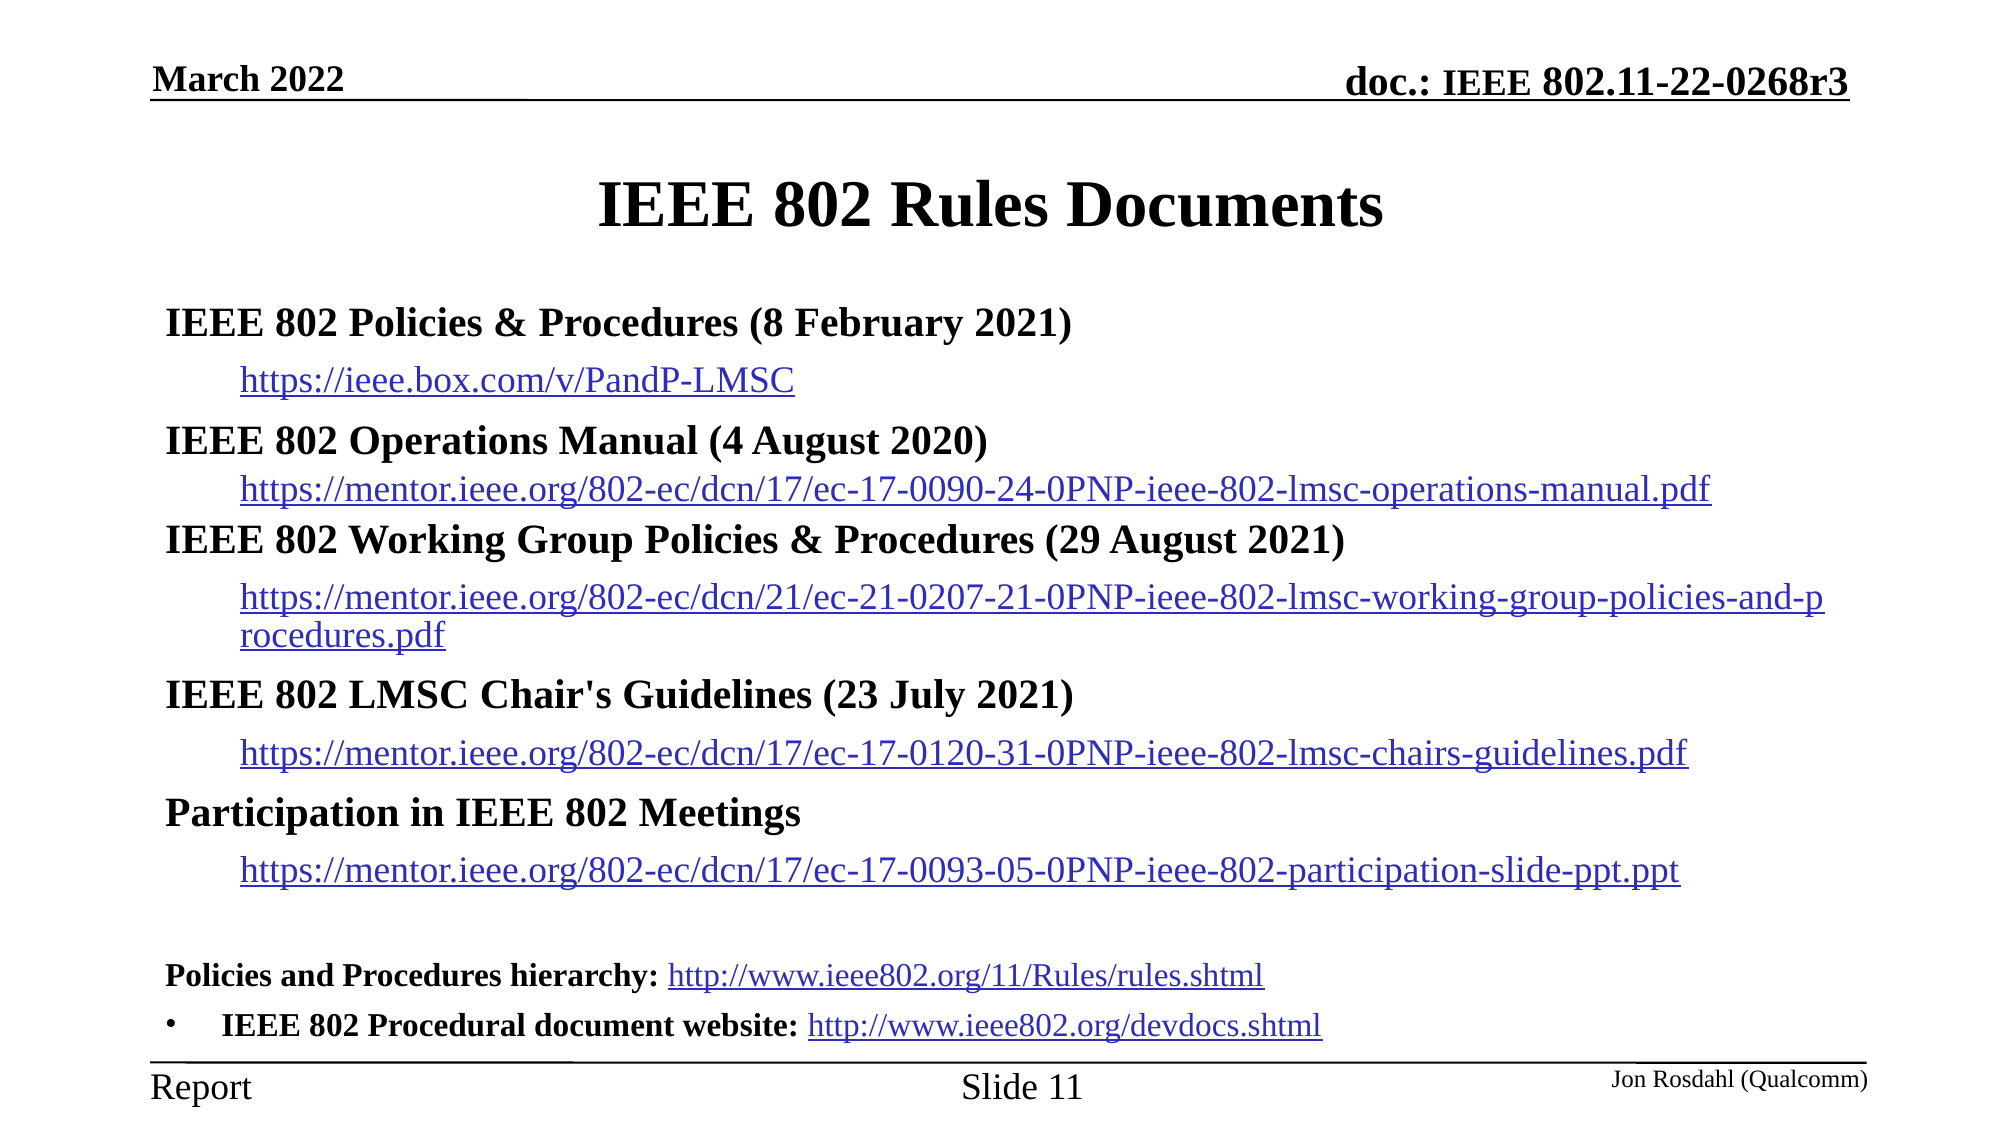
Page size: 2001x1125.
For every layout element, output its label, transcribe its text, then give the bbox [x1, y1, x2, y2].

list IEEE 802 Policies & Procedures (8 February 2021) https://ieee.box.com/v/PandP-LMSC IEEE 802 Operations Manual (4 August 2020) https://mentor.ieee.org/802-ec/dcn/17/ec-17-0090-24-0PNP-ieee-802-lmsc-operations-manual.pdf IEEE 802 Working Group Policies & Procedures (29 August 2021) https://mentor.ieee.org/802-ec/dcn/21/ec-21-0207-21-0PNP-ieee-802-lmsc-working-group-policies-and-procedures.pdf IEEE 802 LMSC Chair's Guidelines (23 July 2021) https://mentor.ieee.org/802-ec/dcn/17/ec-17-0120-31-0PNP-ieee-802-lmsc-chairs-guidelines.pdf Participation in IEEE 802 Meetings https://mentor.ieee.org/802-ec/dcn/17/ec-17-0093-05-0PNP-ieee-802-participation-slide-ppt.ppt Policies and Procedures hierarchy: http://www.ieee802.org/11/Rules/rules.shtml IEEE 802 Procedural document website: http://www.ieee802.org/devdocs.shtml [149, 286, 1850, 1000]
title IEEE 802 Rules Documents [149, 112, 1850, 286]
slide_number Slide 11 [950, 1061, 1095, 1125]
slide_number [152, 54, 563, 100]
footer Jon Rosdahl (Qualcomm) [1171, 1061, 1869, 1093]
